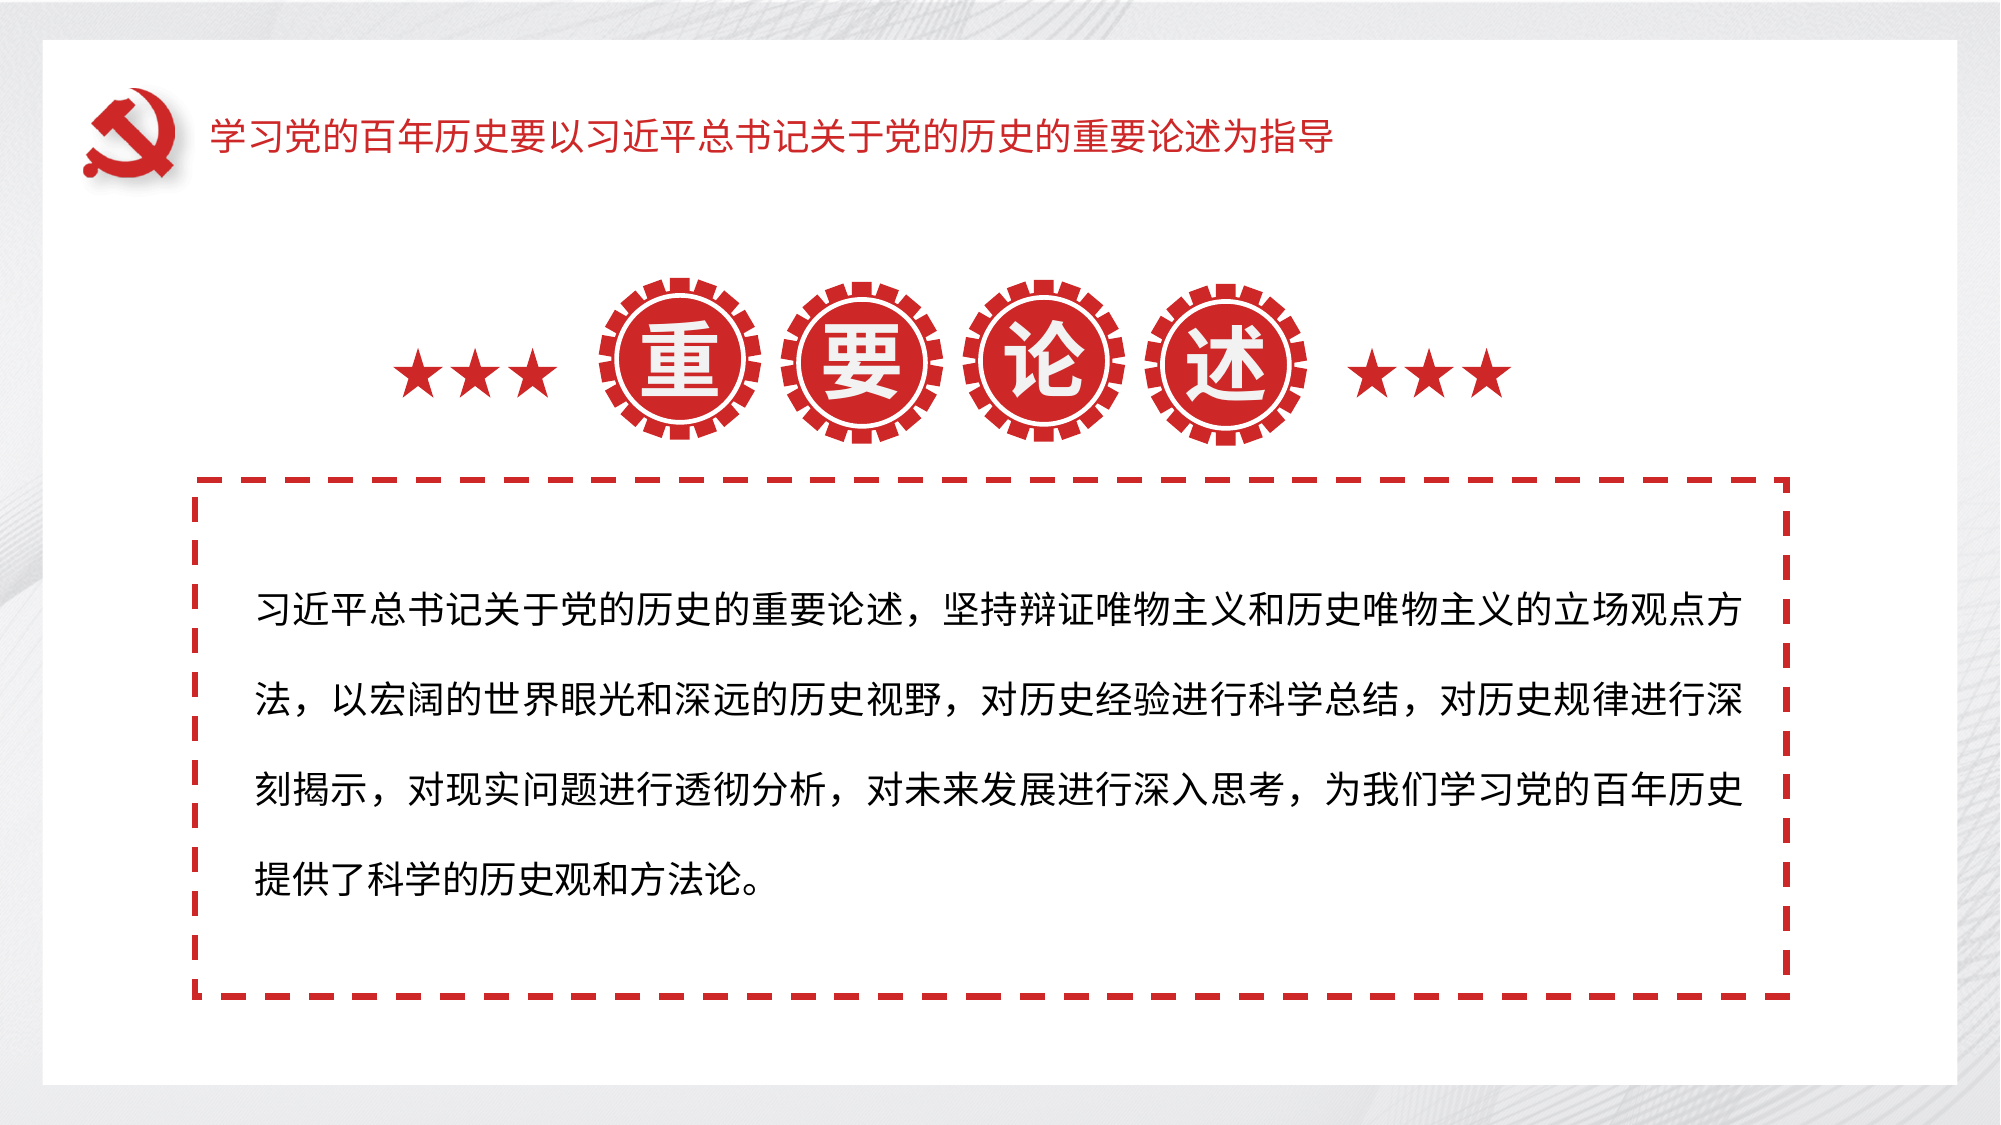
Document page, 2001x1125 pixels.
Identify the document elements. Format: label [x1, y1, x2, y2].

text_box [396, 351, 555, 395]
text_box [598, 277, 762, 440]
text_box [1350, 351, 1509, 395]
text_box [1144, 283, 1308, 446]
text_box [780, 281, 944, 444]
picture [0, 0, 2000, 1125]
text_box [76, 74, 1563, 198]
text_box [962, 279, 1126, 442]
